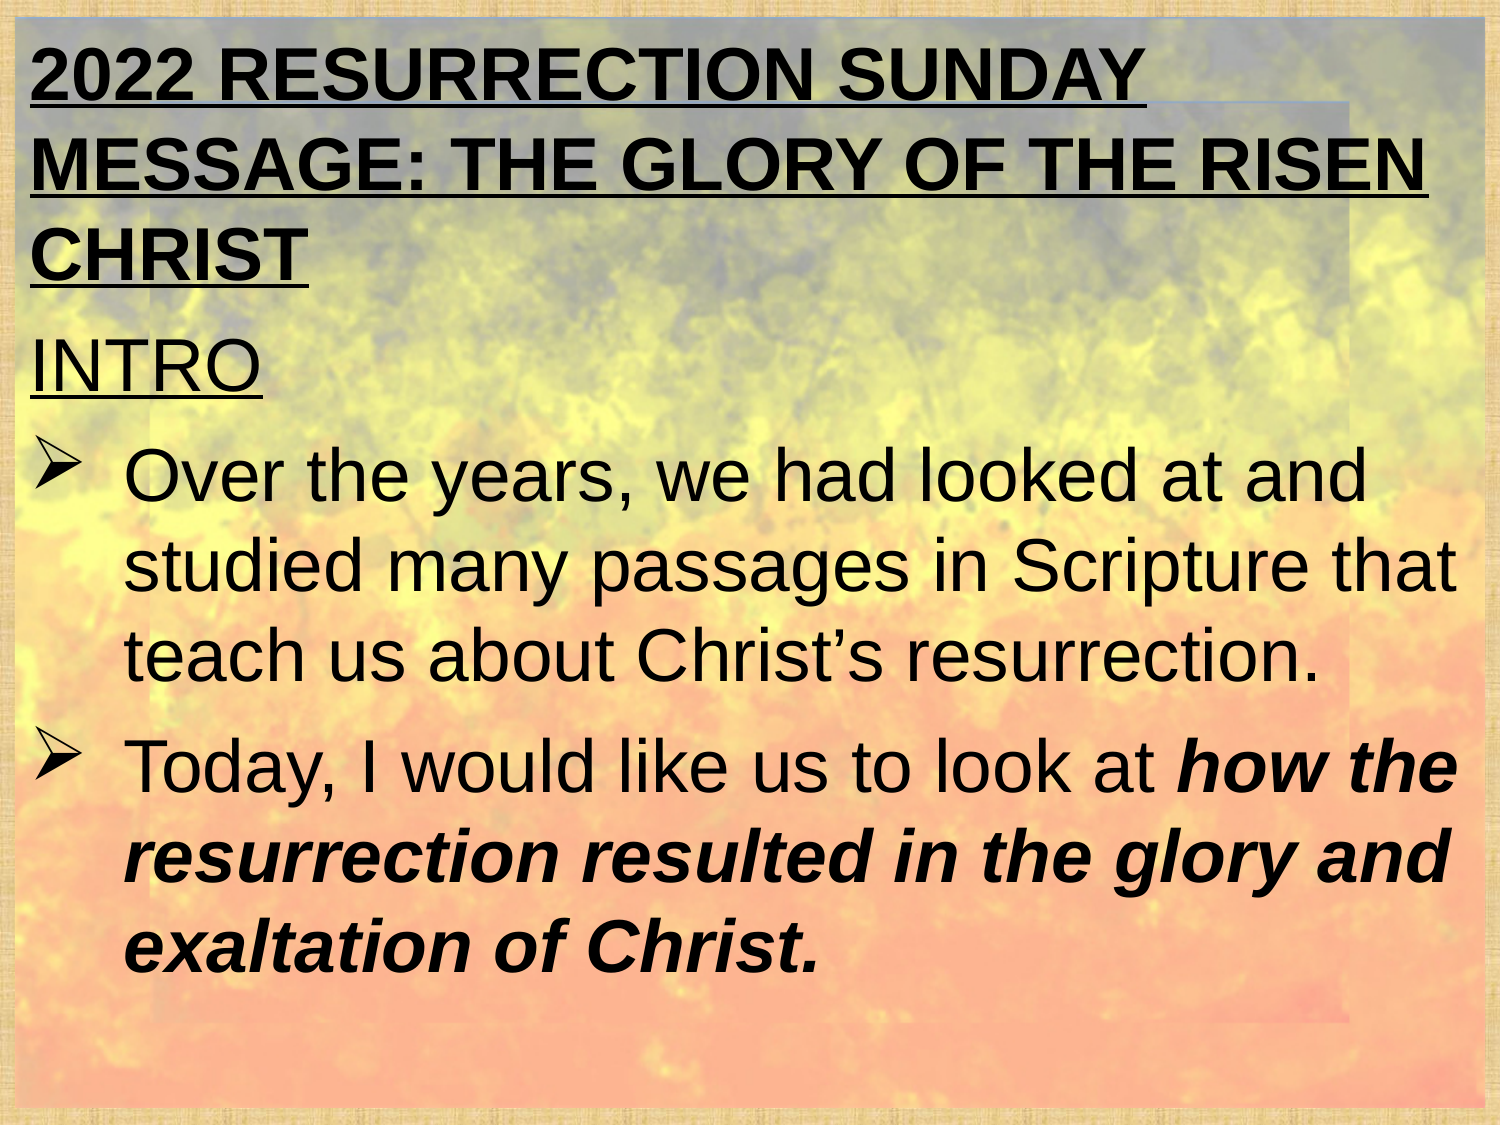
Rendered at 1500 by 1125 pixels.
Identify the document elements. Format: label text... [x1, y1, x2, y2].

picture [0, 0, 1500, 1125]
subtitle 2022 RESURRECTION SUNDAY MESSAGE: THE GLORY OF THE RISEN CHRIST INTRO Over the years, we had looked at and studied many passages in Scripture that teach us about Christ’s resurrection. Today, I would like us to look at how the resurrection resulted in the glory and exaltation of Christ. [14, 17, 1486, 1108]
